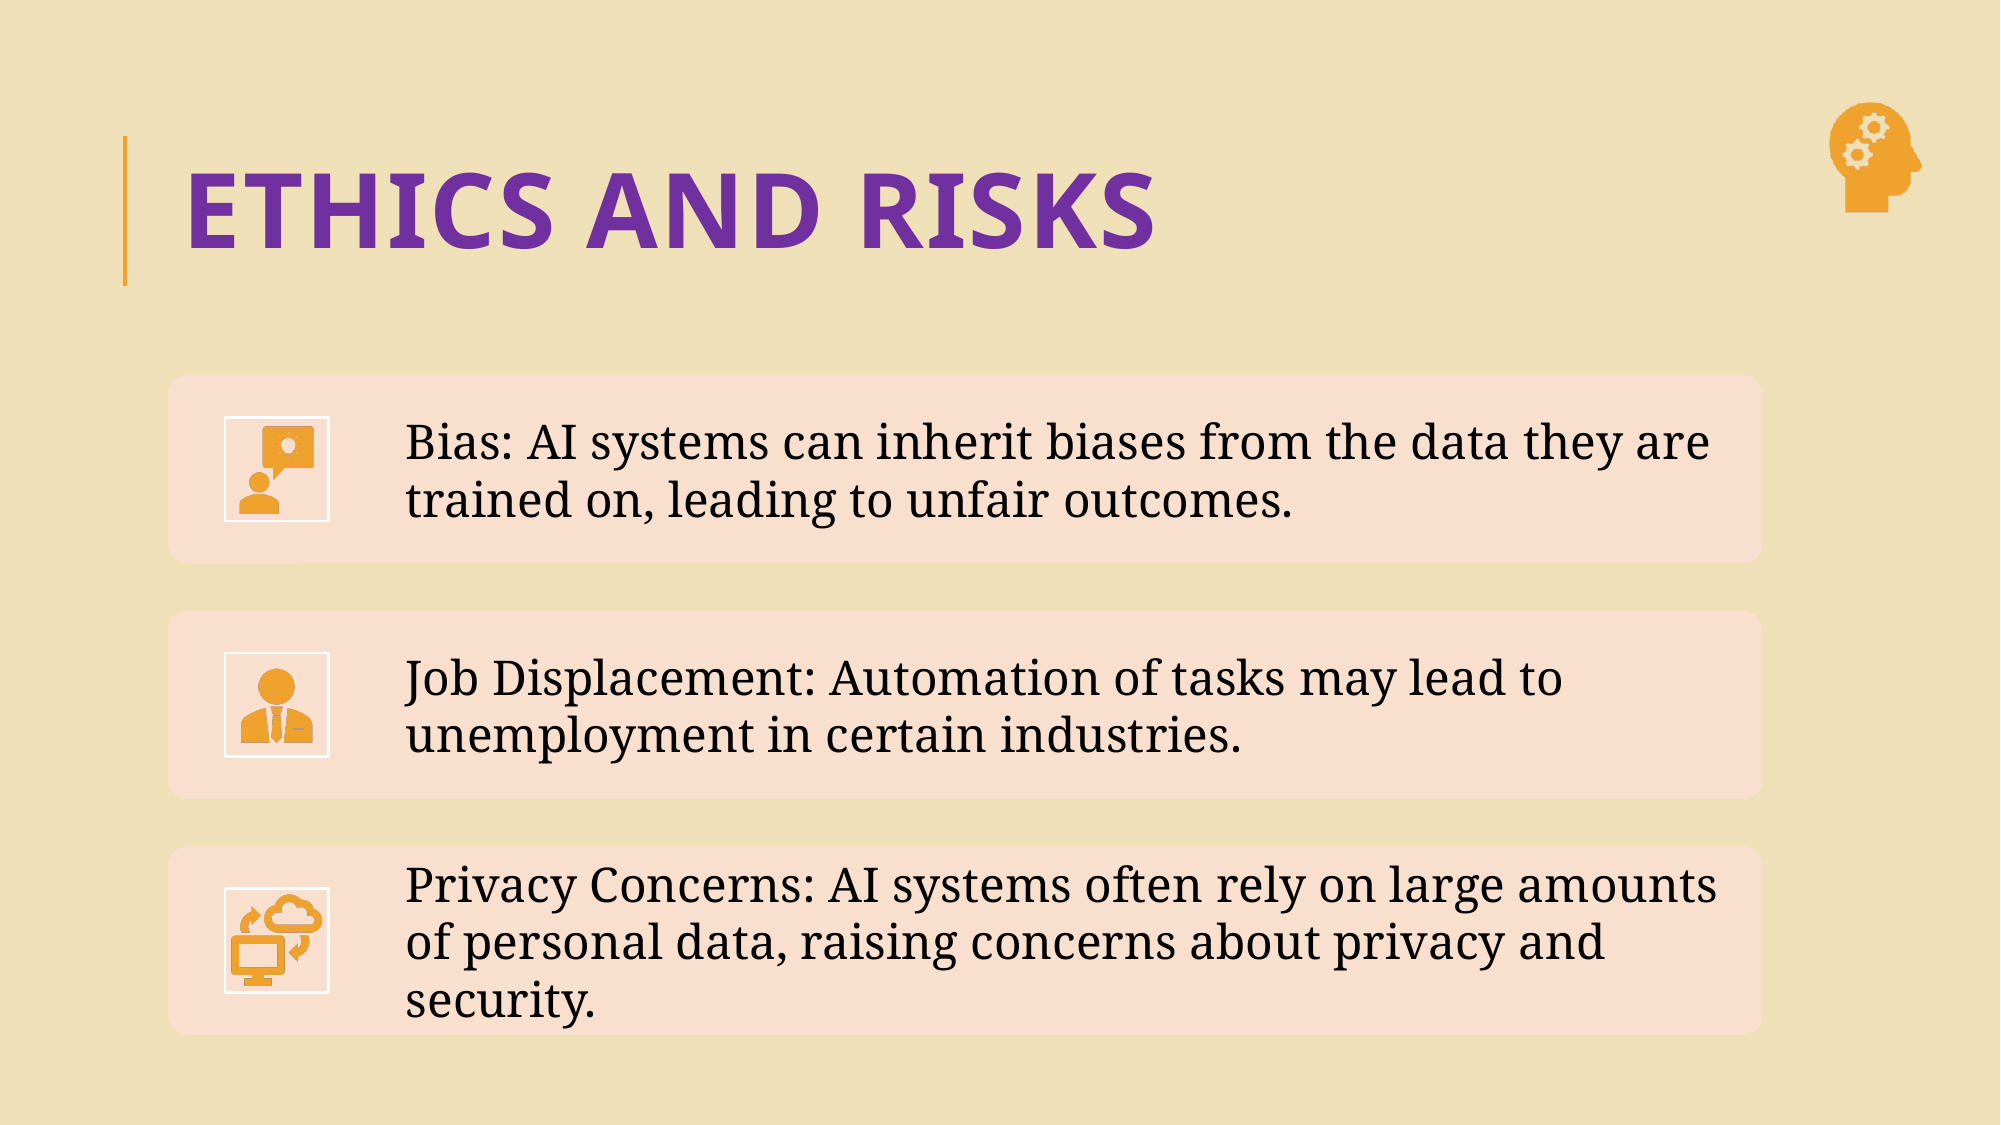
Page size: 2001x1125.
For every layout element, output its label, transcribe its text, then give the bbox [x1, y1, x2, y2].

picture [1811, 95, 1939, 224]
title Ethics and Risks [168, 96, 1763, 342]
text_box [167, 374, 1763, 1036]
